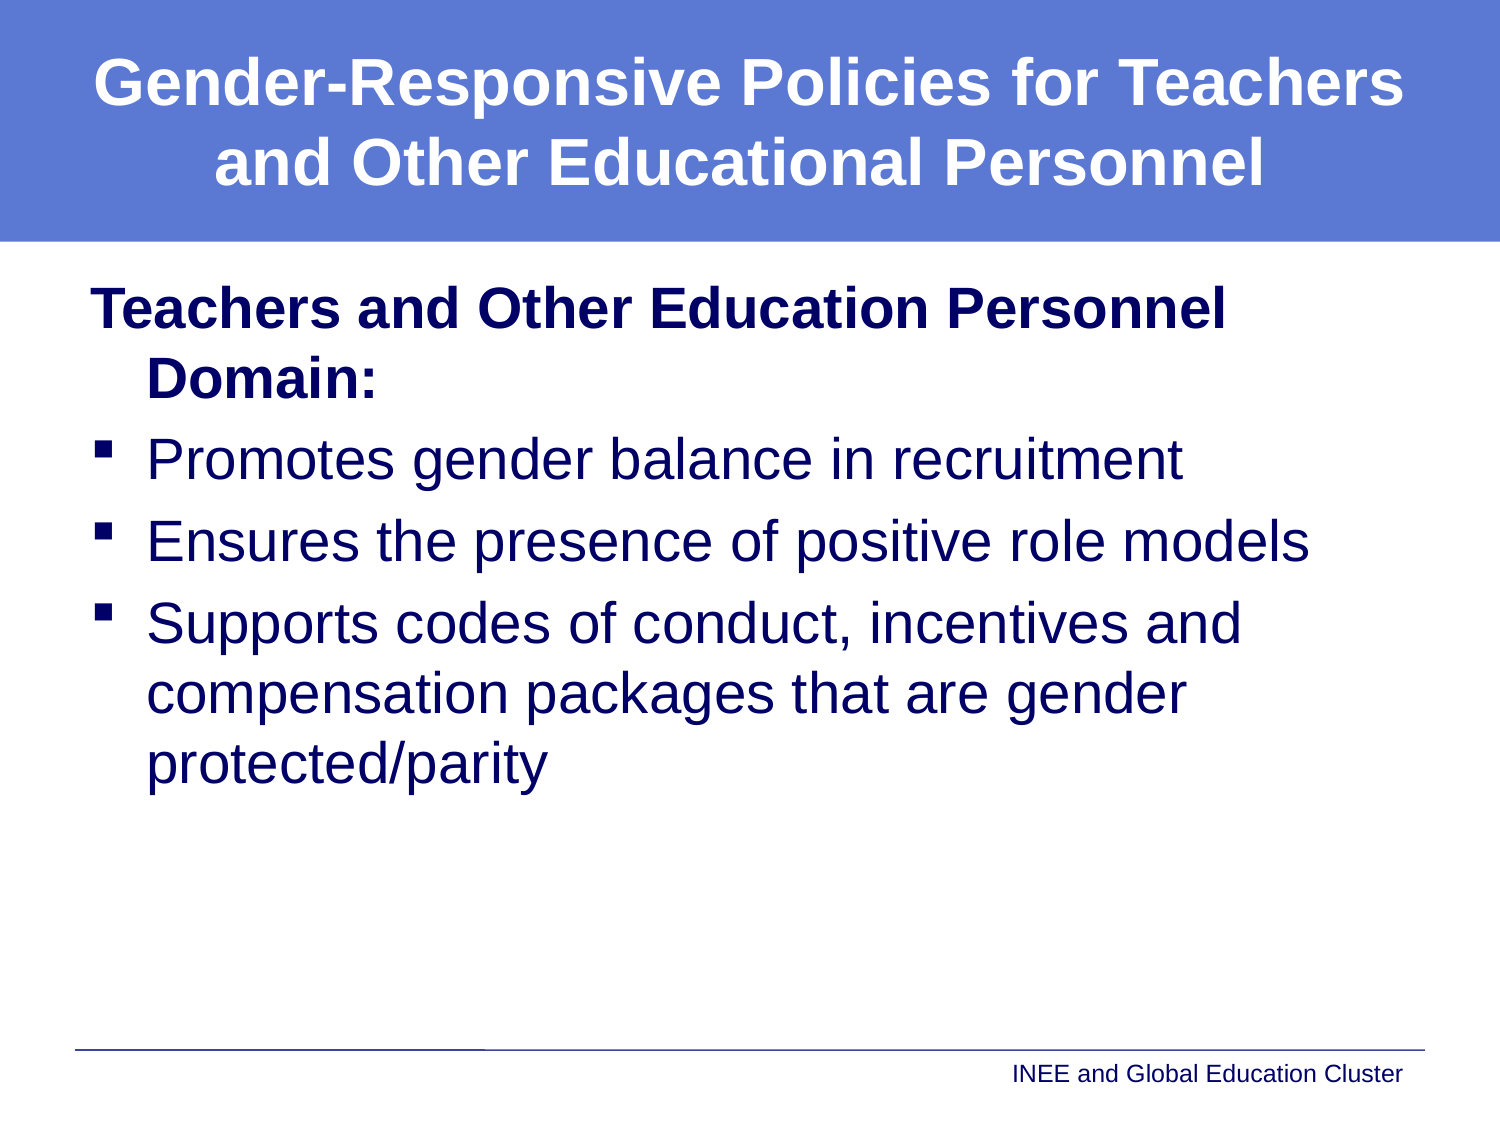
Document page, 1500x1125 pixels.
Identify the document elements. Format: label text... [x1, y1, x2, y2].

title Gender-Responsive Policies for Teachers and Other Educational Personnel [74, 24, 1426, 213]
footer INEE and Global Education Cluster [75, 1049, 1427, 1103]
list Teachers and Other Education Personnel Domain: Promotes gender balance in recruitment Ensures the presence of positive role models Supports codes of conduct, incentives and compensation packages that are gender protected/parity [74, 262, 1426, 1006]
